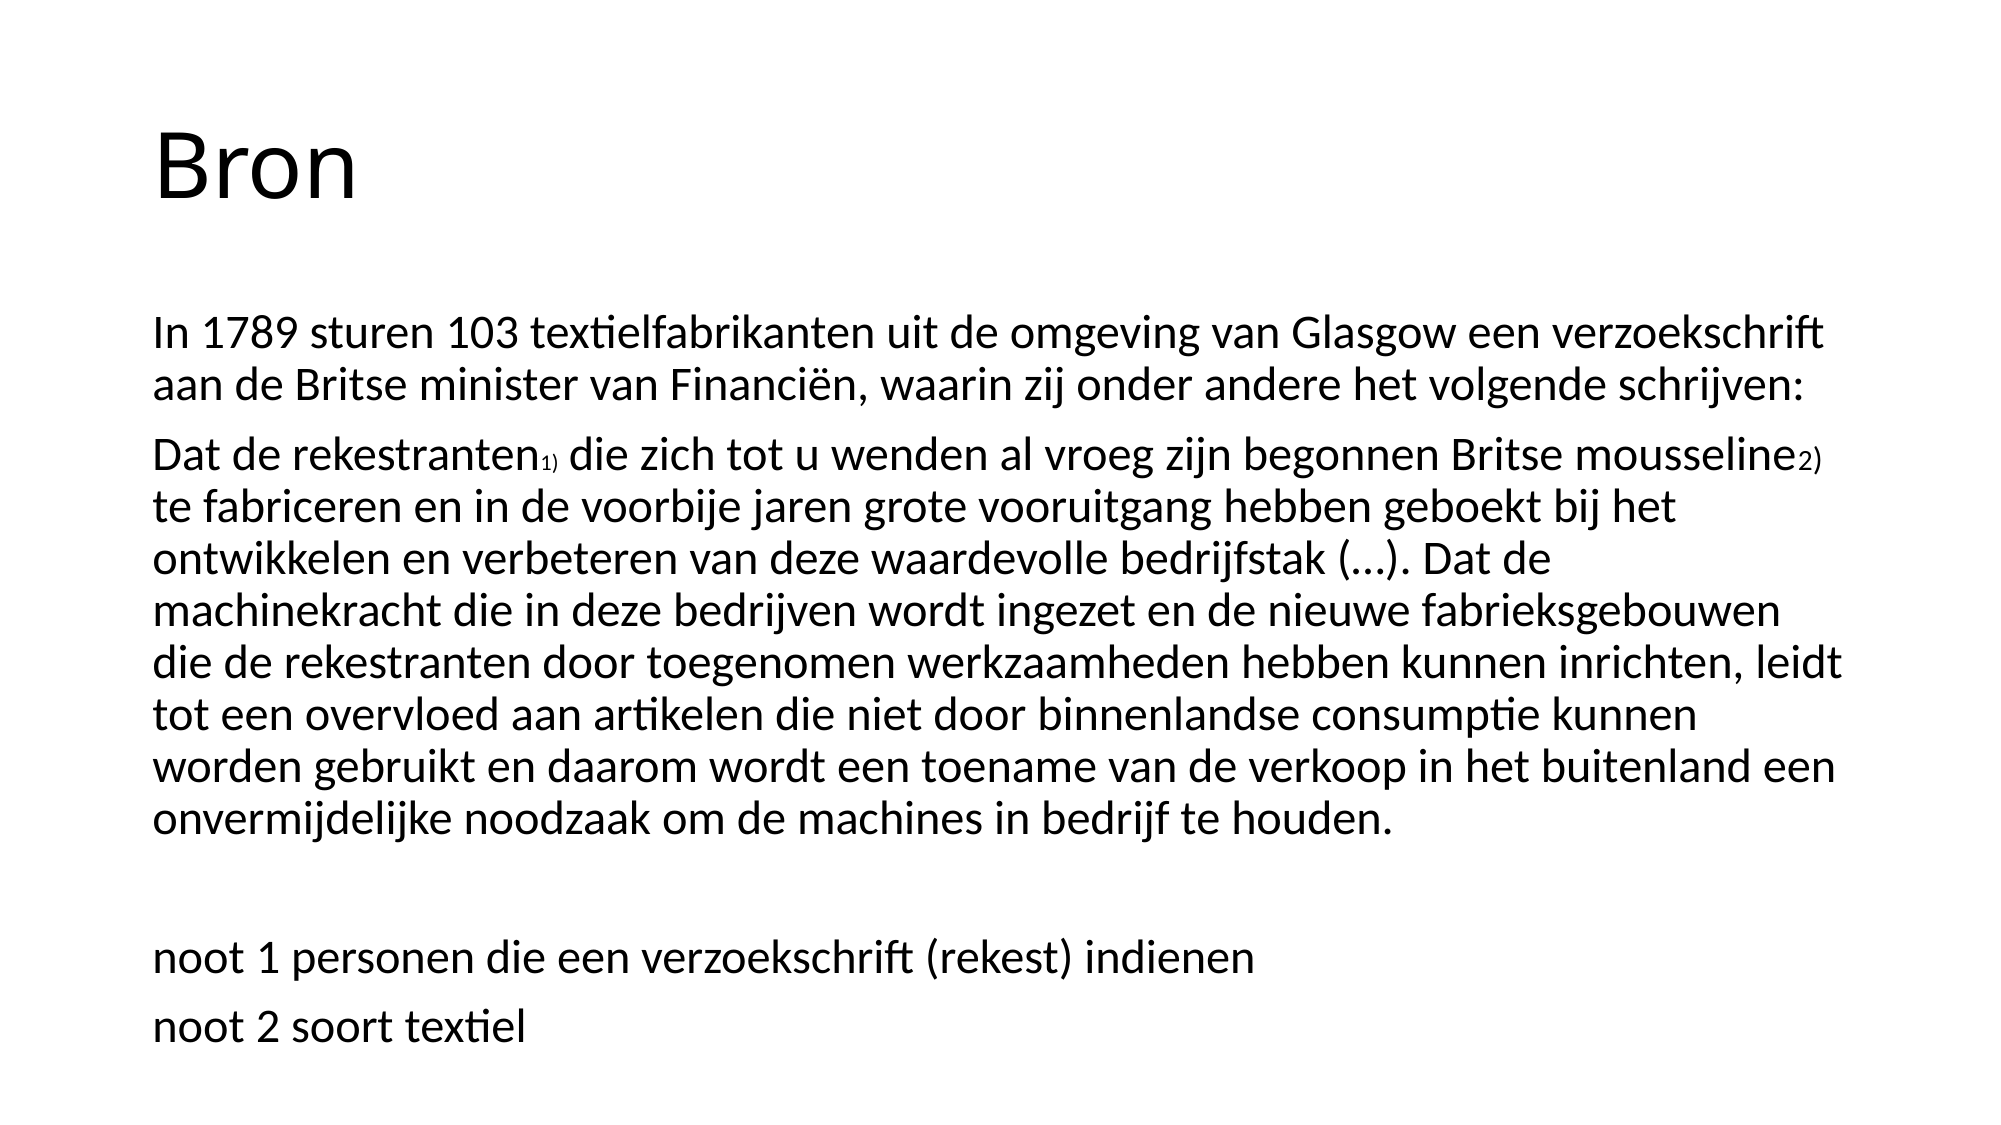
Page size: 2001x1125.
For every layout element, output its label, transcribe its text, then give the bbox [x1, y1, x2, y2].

list In 1789 sturen 103 textielfabrikanten uit de omgeving van Glasgow een verzoekschrift aan de Britse minister van Financiën, waarin zij onder andere het volgende schrijven: Dat de rekestranten1) die zich tot u wenden al vroeg zijn begonnen Britse mousseline2) te fabriceren en in de voorbije jaren grote vooruitgang hebben geboekt bij het ontwikkelen en verbeteren van deze waardevolle bedrijfstak (…). Dat de machinekracht die in deze bedrijven wordt ingezet en de nieuwe fabrieksgebouwen die de rekestranten door toegenomen werkzaamheden hebben kunnen inrichten, leidt tot een overvloed aan artikelen die niet door binnenlandse consumptie kunnen worden gebruikt en daarom wordt een toename van de verkoop in het buitenland een onvermijdelijke noodzaak om de machines in bedrijf te houden. noot 1 personen die een verzoekschrift (rekest) indienen noot 2 soort textiel [137, 299, 1863, 1082]
title Bron [137, 59, 1863, 278]
